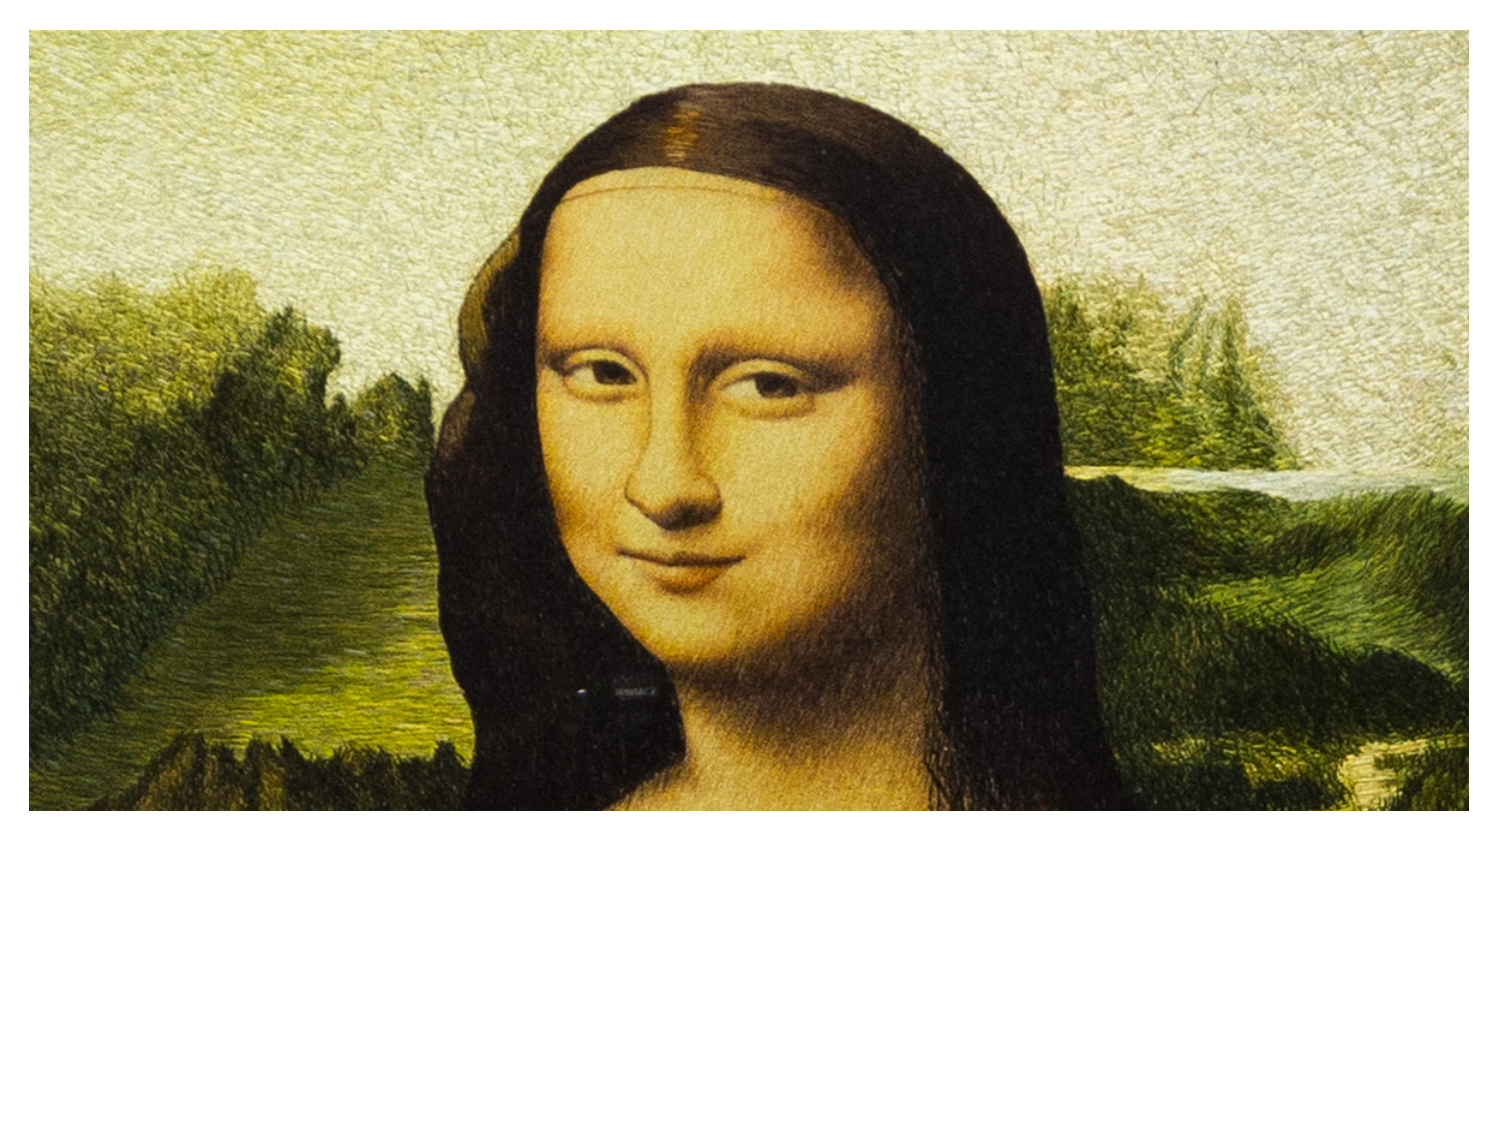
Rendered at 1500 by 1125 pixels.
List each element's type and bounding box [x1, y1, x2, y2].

picture [29, 30, 1469, 811]
